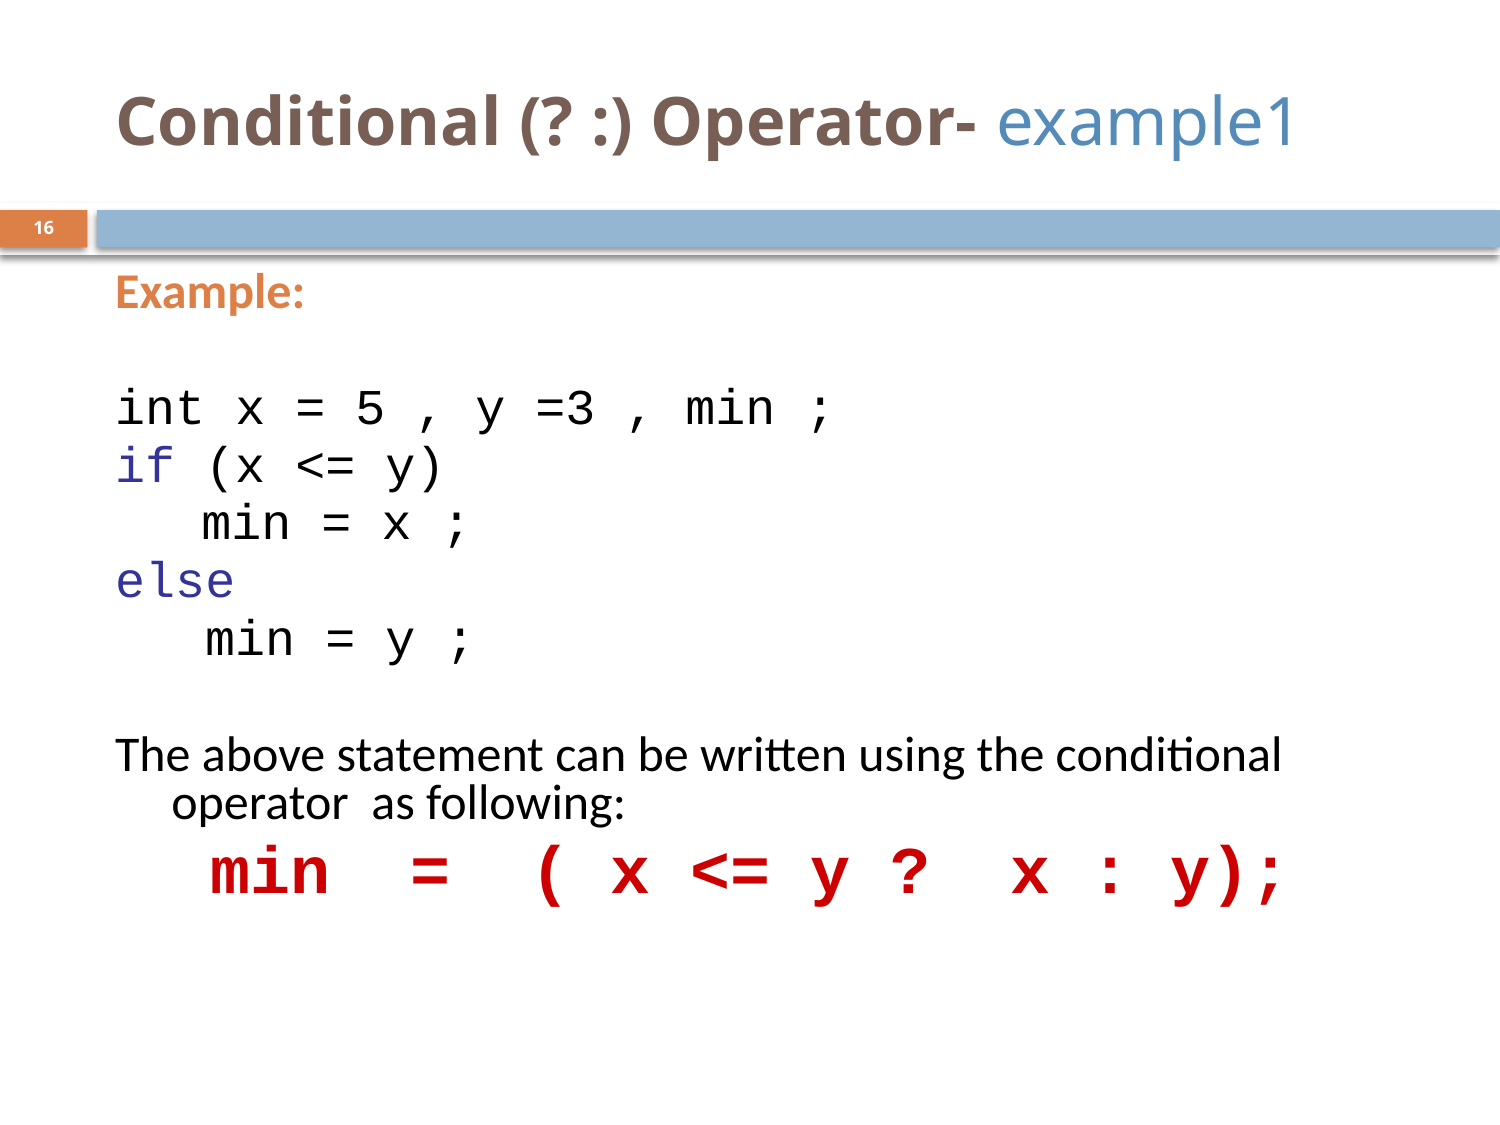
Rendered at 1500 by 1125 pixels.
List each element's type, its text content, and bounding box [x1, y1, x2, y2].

title Conditional (? :) Operator- example1 [100, 37, 1438, 200]
list Example: int x = 5 , y =3 , min ; if (x <= y) min = x ; else min = y ; The above statement can be written using the conditional operator as following: min = ( x <= y ? x : y); [100, 262, 1438, 1000]
slide_number 16 [0, 208, 88, 249]
